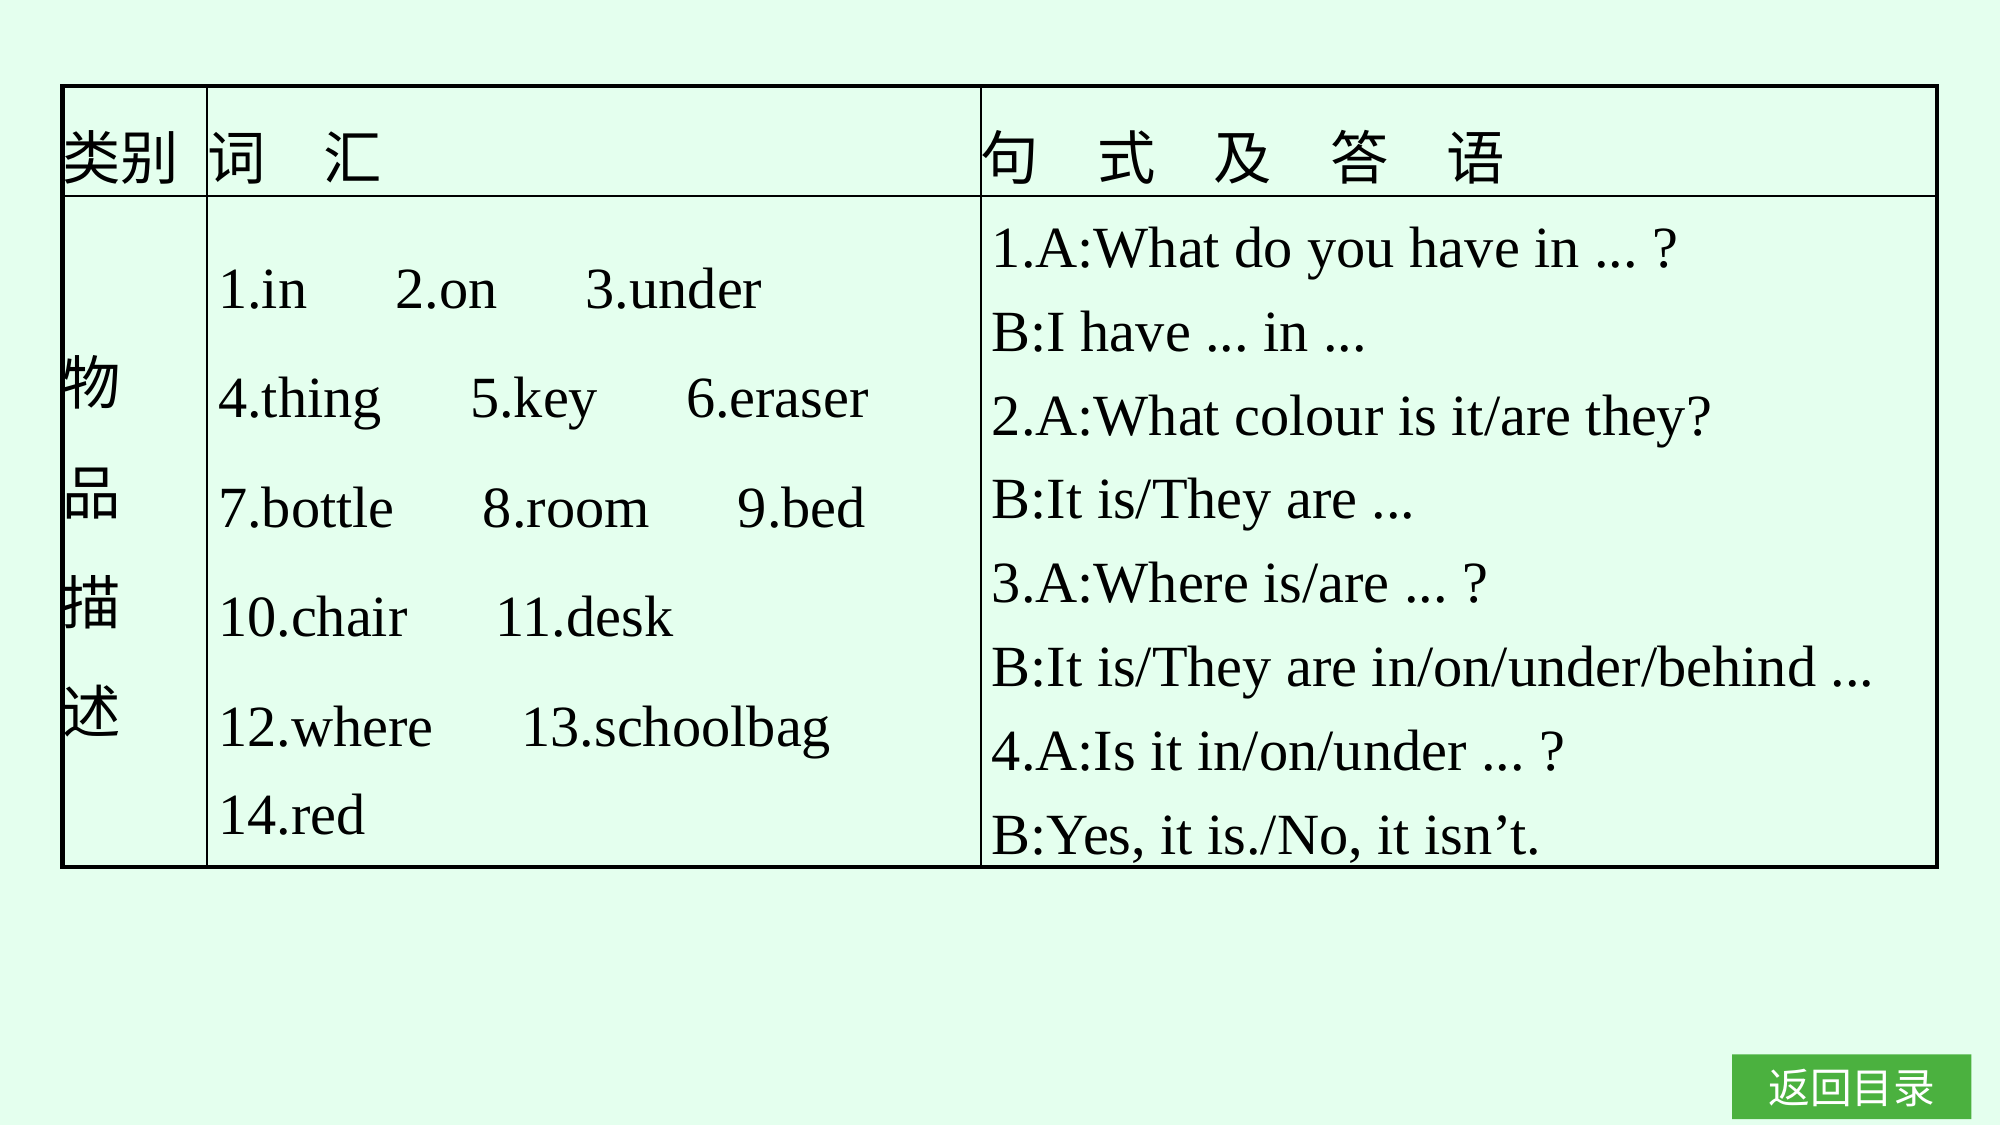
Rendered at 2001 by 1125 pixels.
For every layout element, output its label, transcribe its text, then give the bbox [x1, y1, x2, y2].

table_cell 1.A:What do you have in ... ? B:I have ... in ... 2.A:What colour is it/are they? B:It is/They are ... 3.A:Where is/are ... ? B:It is/They are in/on/under/behind ... 4.A:Is it in/on/under ... ? B:Yes, it is./No, it isn’t. [982, 197, 1935, 865]
table_header 词 汇 [208, 88, 980, 195]
table_cell 1.in 2.on 3.under 4.thing 5.key 6.eraser 7.bottle 8.room 9.bed 10.chair 11.desk 12.where 13.schoolbag 14.red [208, 197, 980, 865]
table_header 句 式 及 答 语 [982, 88, 1935, 195]
table_header 类别 [65, 88, 206, 195]
table_cell 物 品 描 述 [65, 197, 206, 865]
